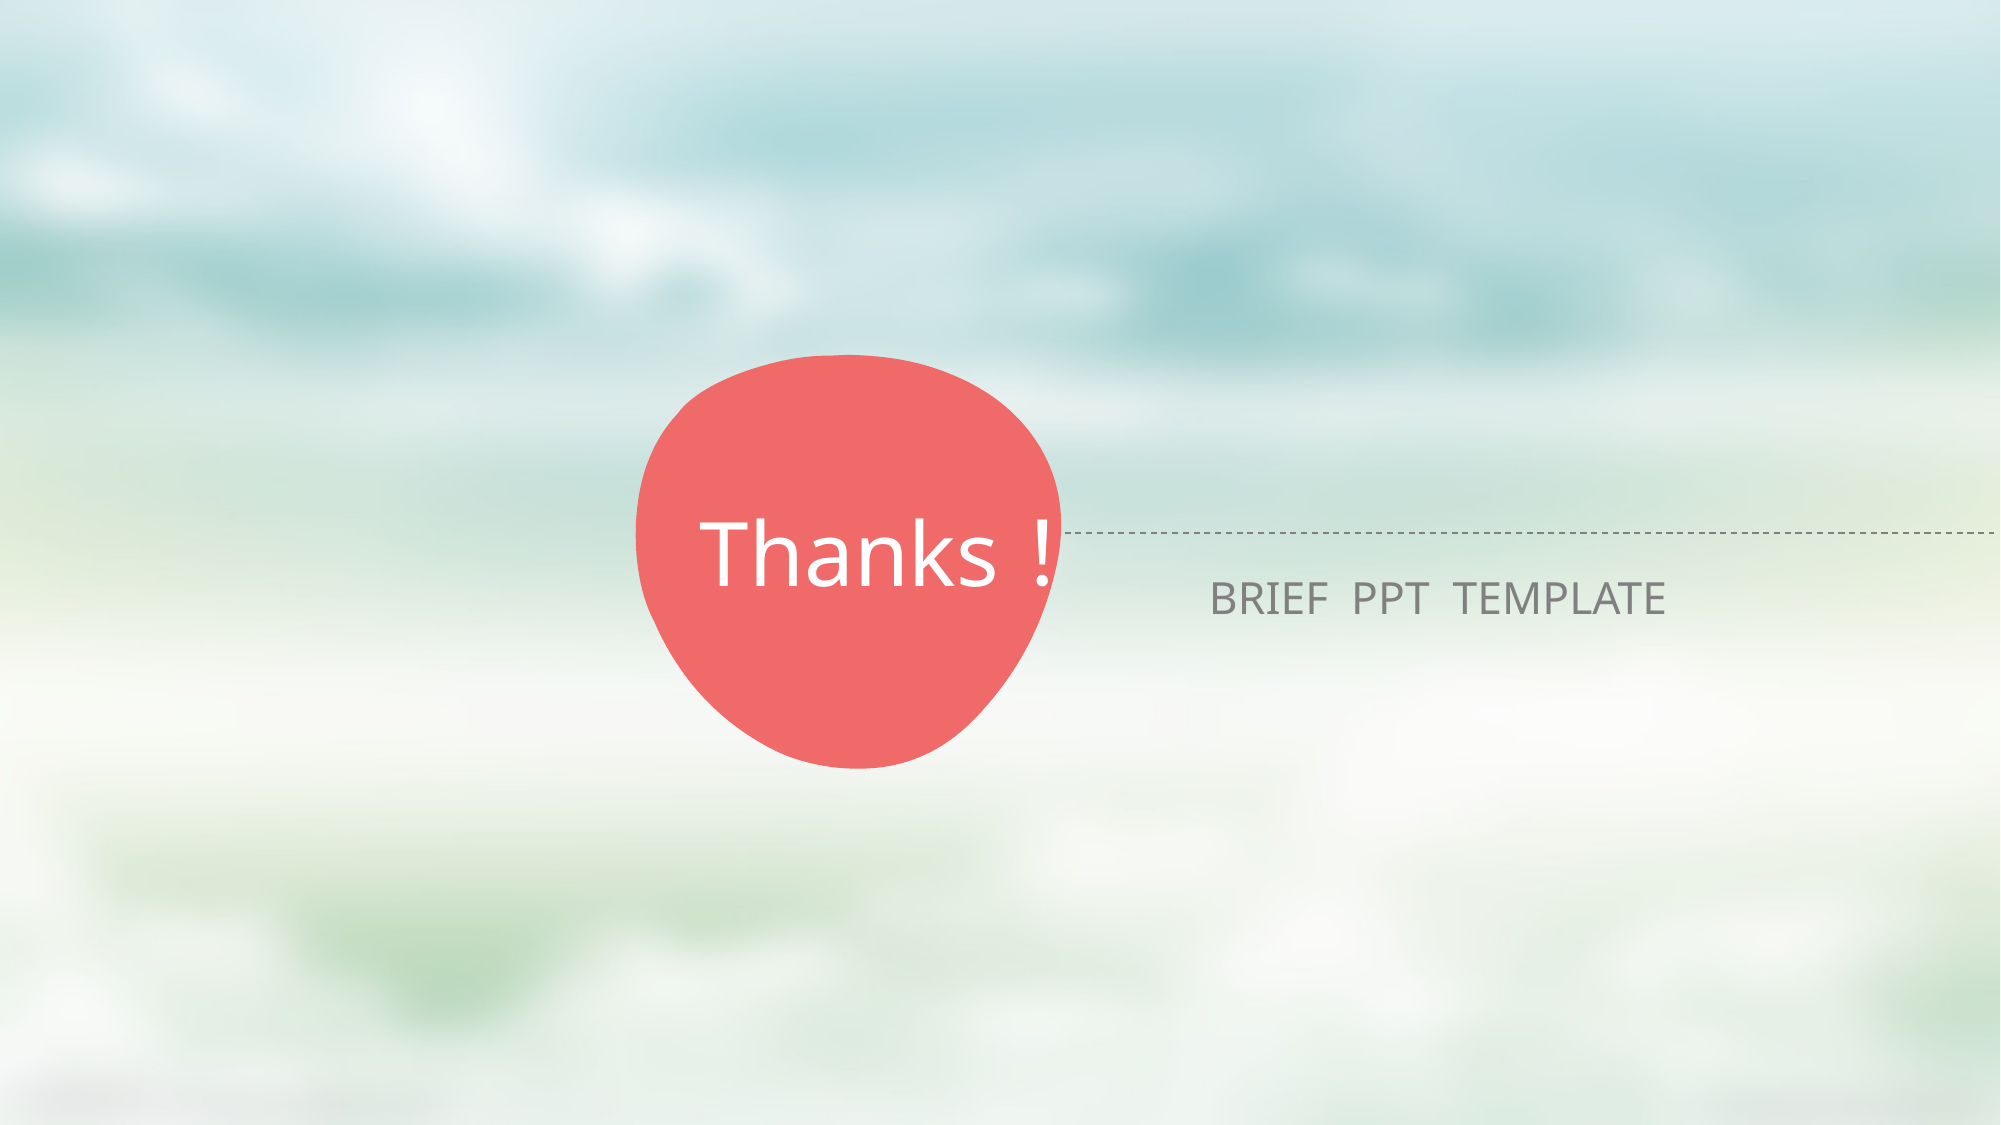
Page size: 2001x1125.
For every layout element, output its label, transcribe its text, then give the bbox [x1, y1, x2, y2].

text_box [635, 354, 1058, 769]
picture [0, 0, 2001, 1125]
text_box Thanks！ [684, 490, 1128, 612]
text_box BRIEF PPT TEMPLATE [1110, 562, 1767, 631]
